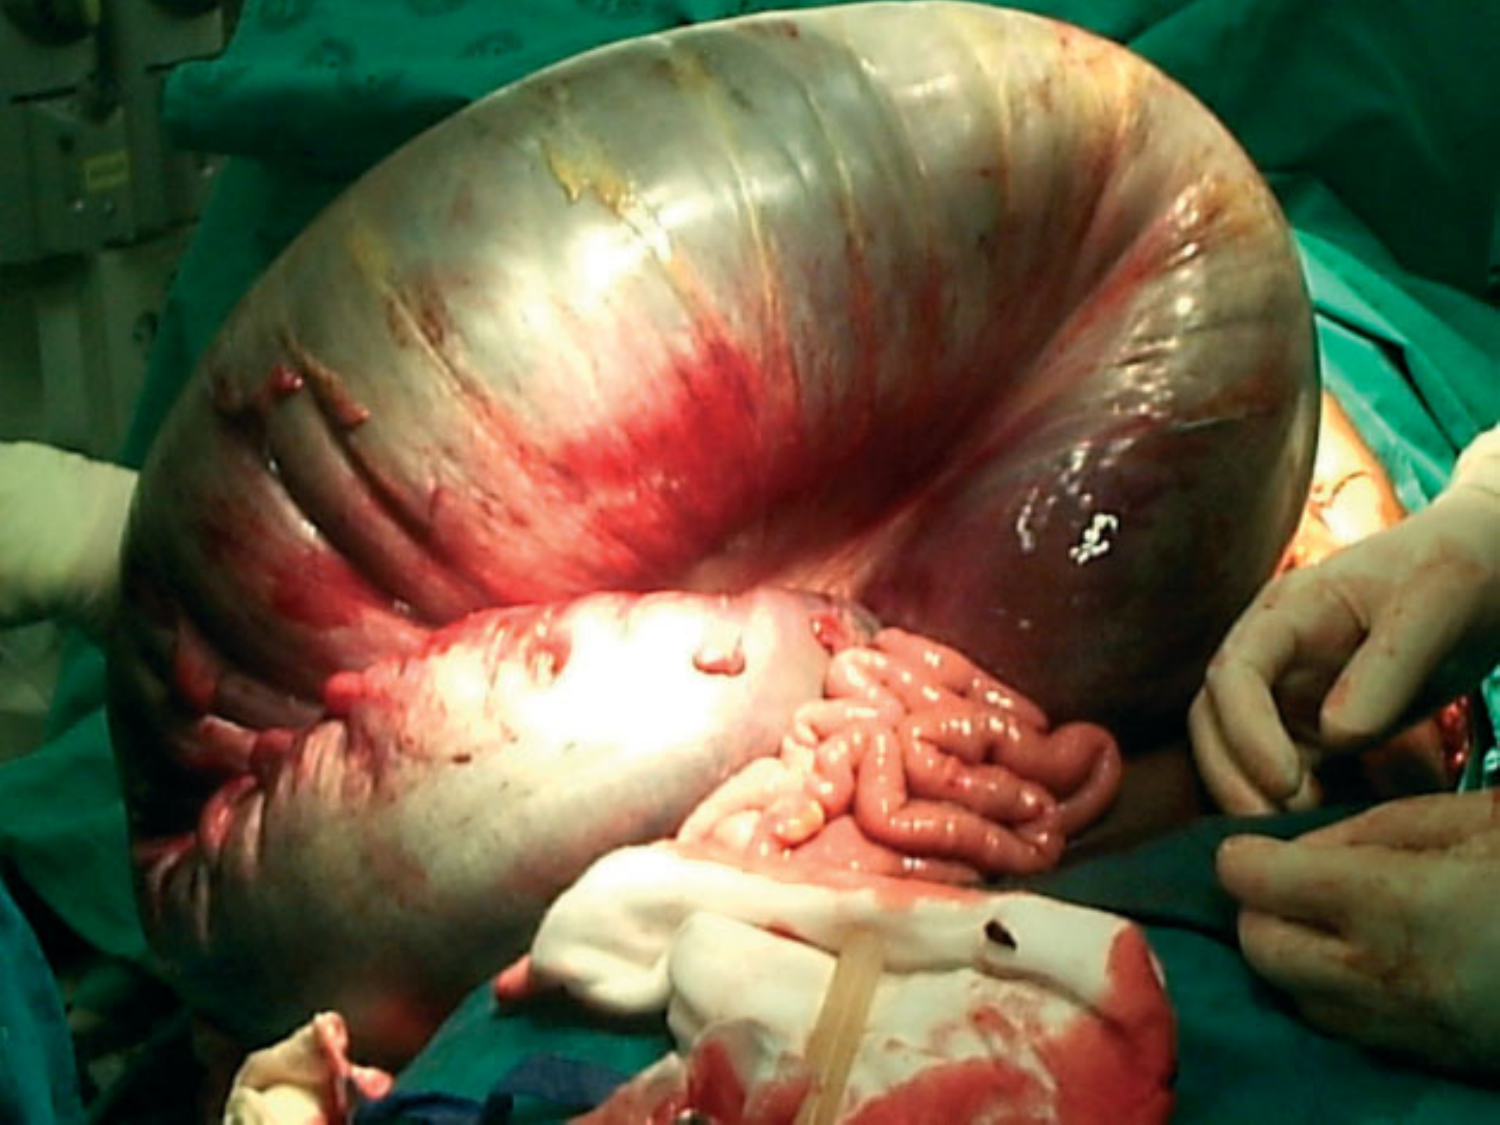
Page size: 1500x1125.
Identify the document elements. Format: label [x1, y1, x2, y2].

list [0, 0, 1500, 1125]
